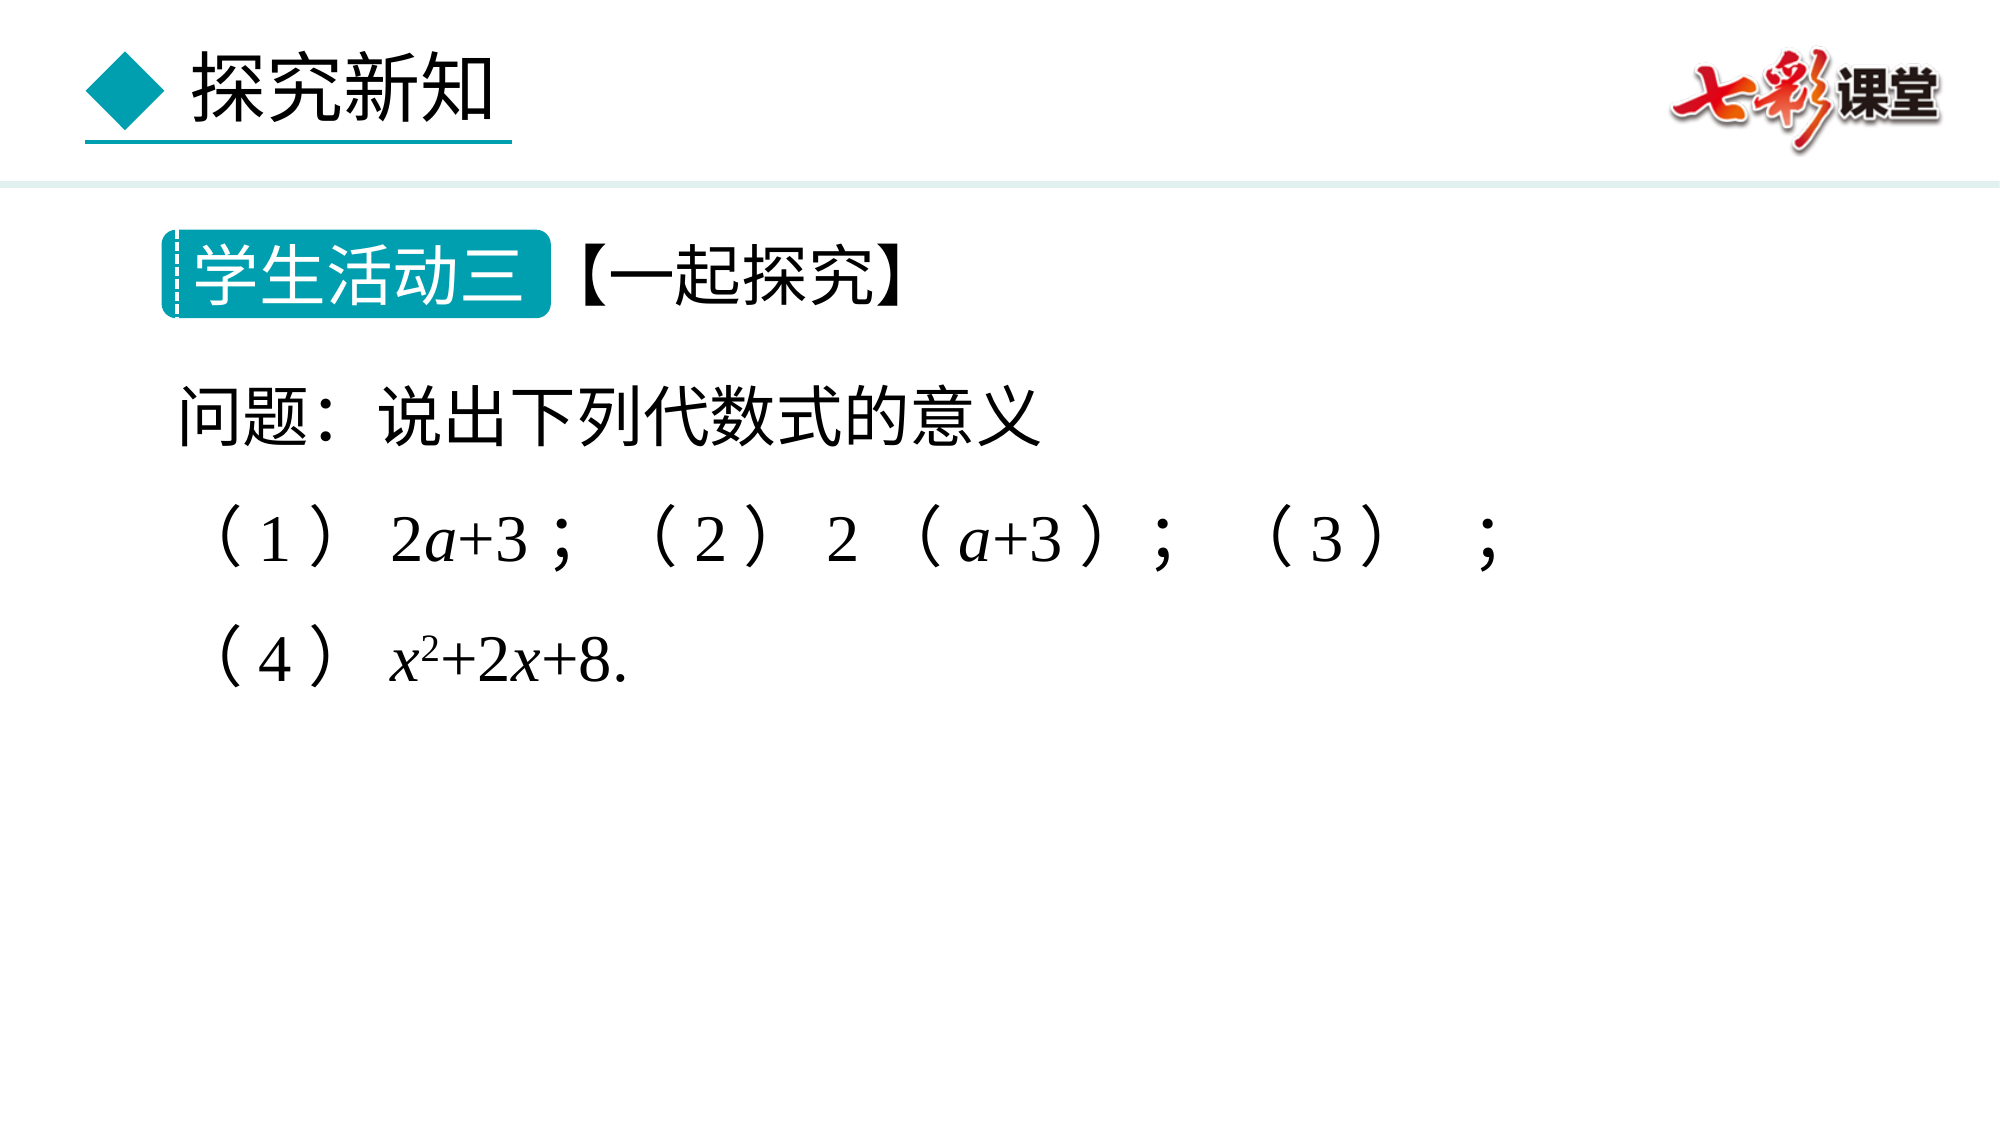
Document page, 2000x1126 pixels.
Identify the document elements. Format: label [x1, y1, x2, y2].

picture [1666, 42, 1948, 157]
text_box [161, 225, 1036, 323]
